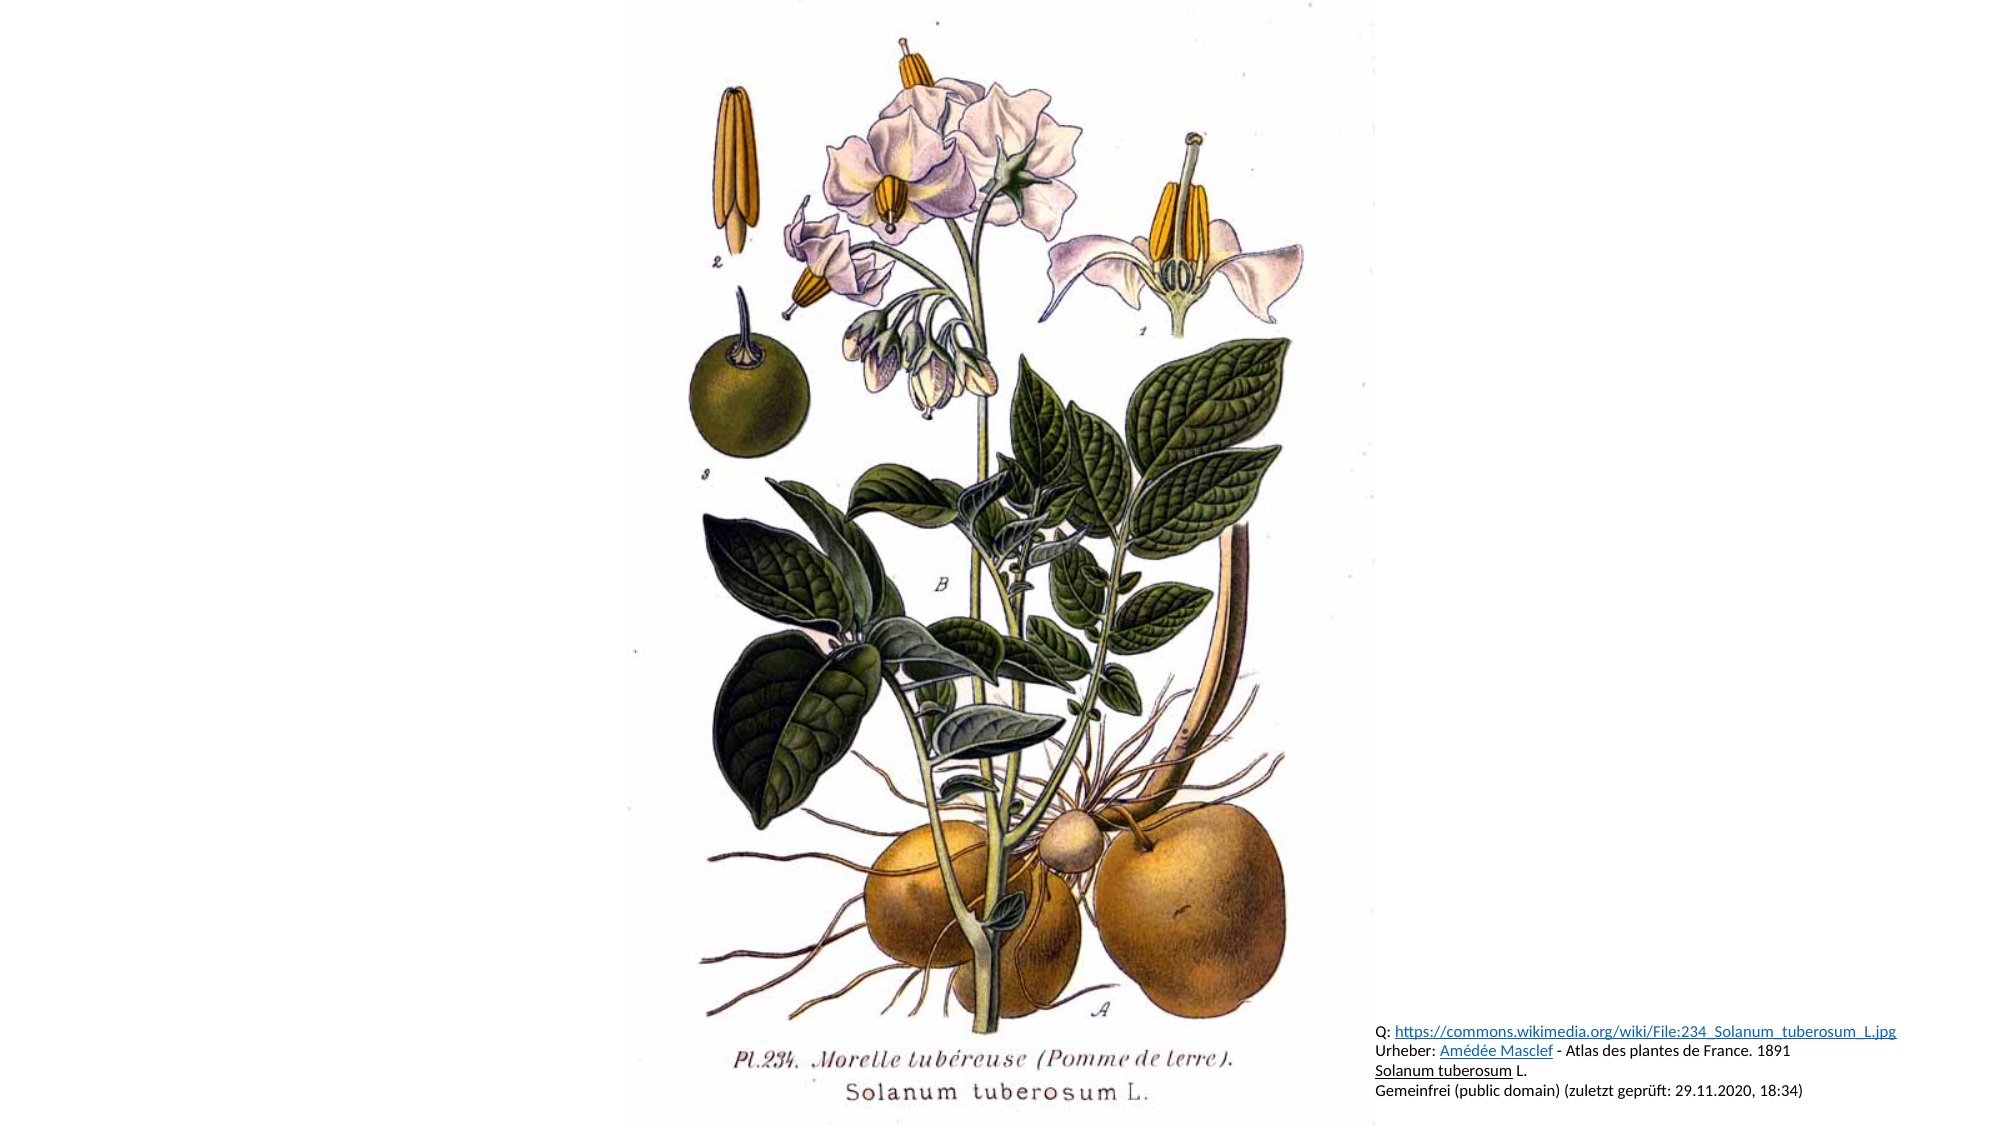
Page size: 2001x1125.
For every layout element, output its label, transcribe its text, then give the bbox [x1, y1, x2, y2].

text_box Q: https://commons.wikimedia.org/wiki/File:234_Solanum_tuberosum_L.jpg Urheber: Amédée Masclef - Atlas des plantes de France. 1891 Solanum tuberosum L. Gemeinfrei (public domain) (zuletzt geprüft: 29.11.2020, 18:34) [1375, 1012, 1924, 1108]
picture [625, 0, 1375, 1125]
